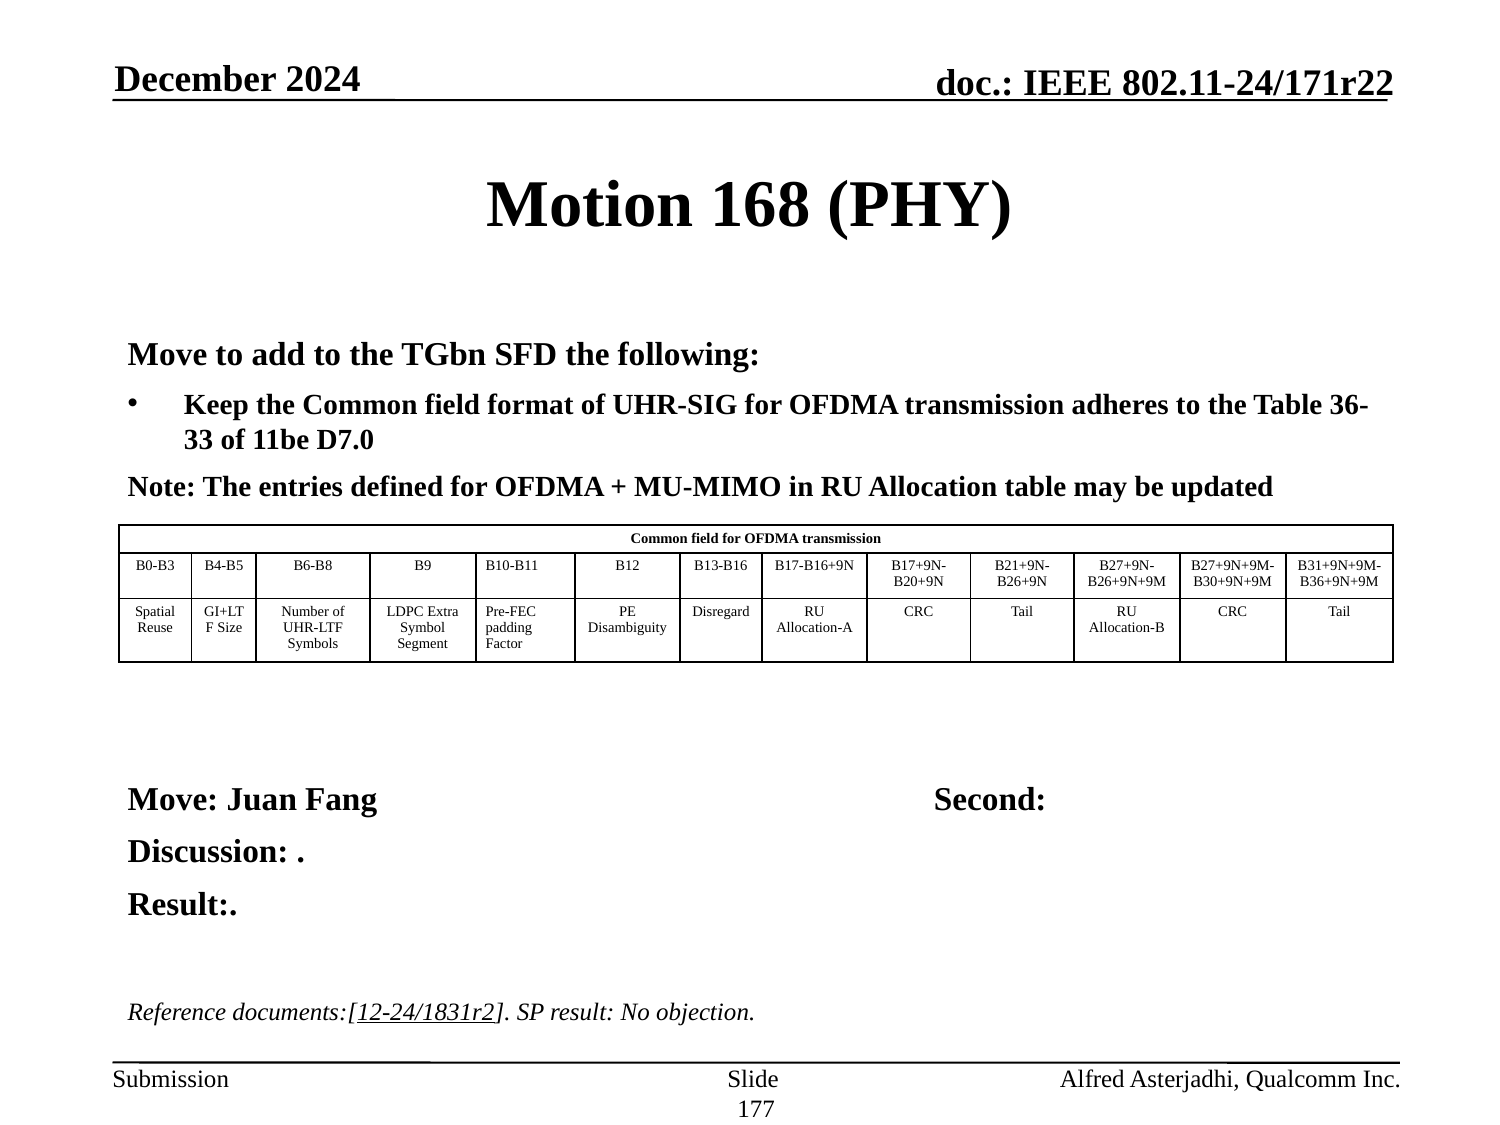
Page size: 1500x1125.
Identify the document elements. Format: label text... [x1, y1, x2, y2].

table_cell CRC [868, 599, 970, 661]
table_cell B17+9N-B20+9N [868, 554, 970, 598]
table_cell B27+9N-B26+9N+9M [1075, 554, 1179, 598]
table_cell LDPC Extra Symbol Segment [371, 599, 475, 661]
table_cell PE Disambiguity [576, 599, 679, 661]
table_cell B17-B16+9N [763, 554, 866, 598]
table_cell B4-B5 [192, 554, 255, 598]
table_header Common field for OFDMA transmission [120, 526, 1392, 552]
slide_number Slide 177 [712, 1061, 800, 1123]
table_cell Pre-FEC padding Factor [477, 599, 574, 661]
table_cell B0-B3 [120, 554, 191, 598]
table_cell B6-B8 [257, 554, 369, 598]
table_cell RU Allocation-B [1075, 599, 1179, 661]
table_cell B10-B11 [477, 554, 574, 598]
table_cell GI+LTF Size [192, 599, 255, 661]
table_cell Number of UHR-LTF Symbols [257, 599, 369, 661]
title Motion 168 (PHY) [112, 112, 1388, 288]
table_cell B21+9N-B26+9N [971, 554, 1073, 598]
table_cell CRC [1181, 599, 1285, 661]
table_cell B27+9N+9M-B30+9N+9M [1181, 554, 1285, 598]
list Move to add to the TGbn SFD the following: Keep the Common field format of UHR-SIG for OFDMA transmission adheres to the Table 36-33 of 11be D7.0 Note: The entries defined for OFDMA + MU-MIMO in RU Allocation table may be updated Move: Juan Fang Second: Discussion: . Result:. Reference documents:[12-24/1831r2]. SP result: No objection. [112, 324, 1388, 1063]
table_cell RU Allocation-A [763, 599, 866, 661]
table_cell Disregard [681, 599, 761, 661]
table_cell Tail [971, 599, 1073, 661]
table_cell Spatial Reuse [120, 599, 191, 661]
footer Alfred Asterjadhi, Qualcomm Inc. [878, 1061, 1402, 1093]
table_cell B31+9N+9M-B36+9N+9M [1287, 554, 1392, 598]
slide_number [114, 54, 423, 100]
table_cell B9 [371, 554, 475, 598]
table_cell B13-B16 [681, 554, 761, 598]
table_cell Tail [1287, 599, 1392, 661]
table_cell B12 [576, 554, 679, 598]
